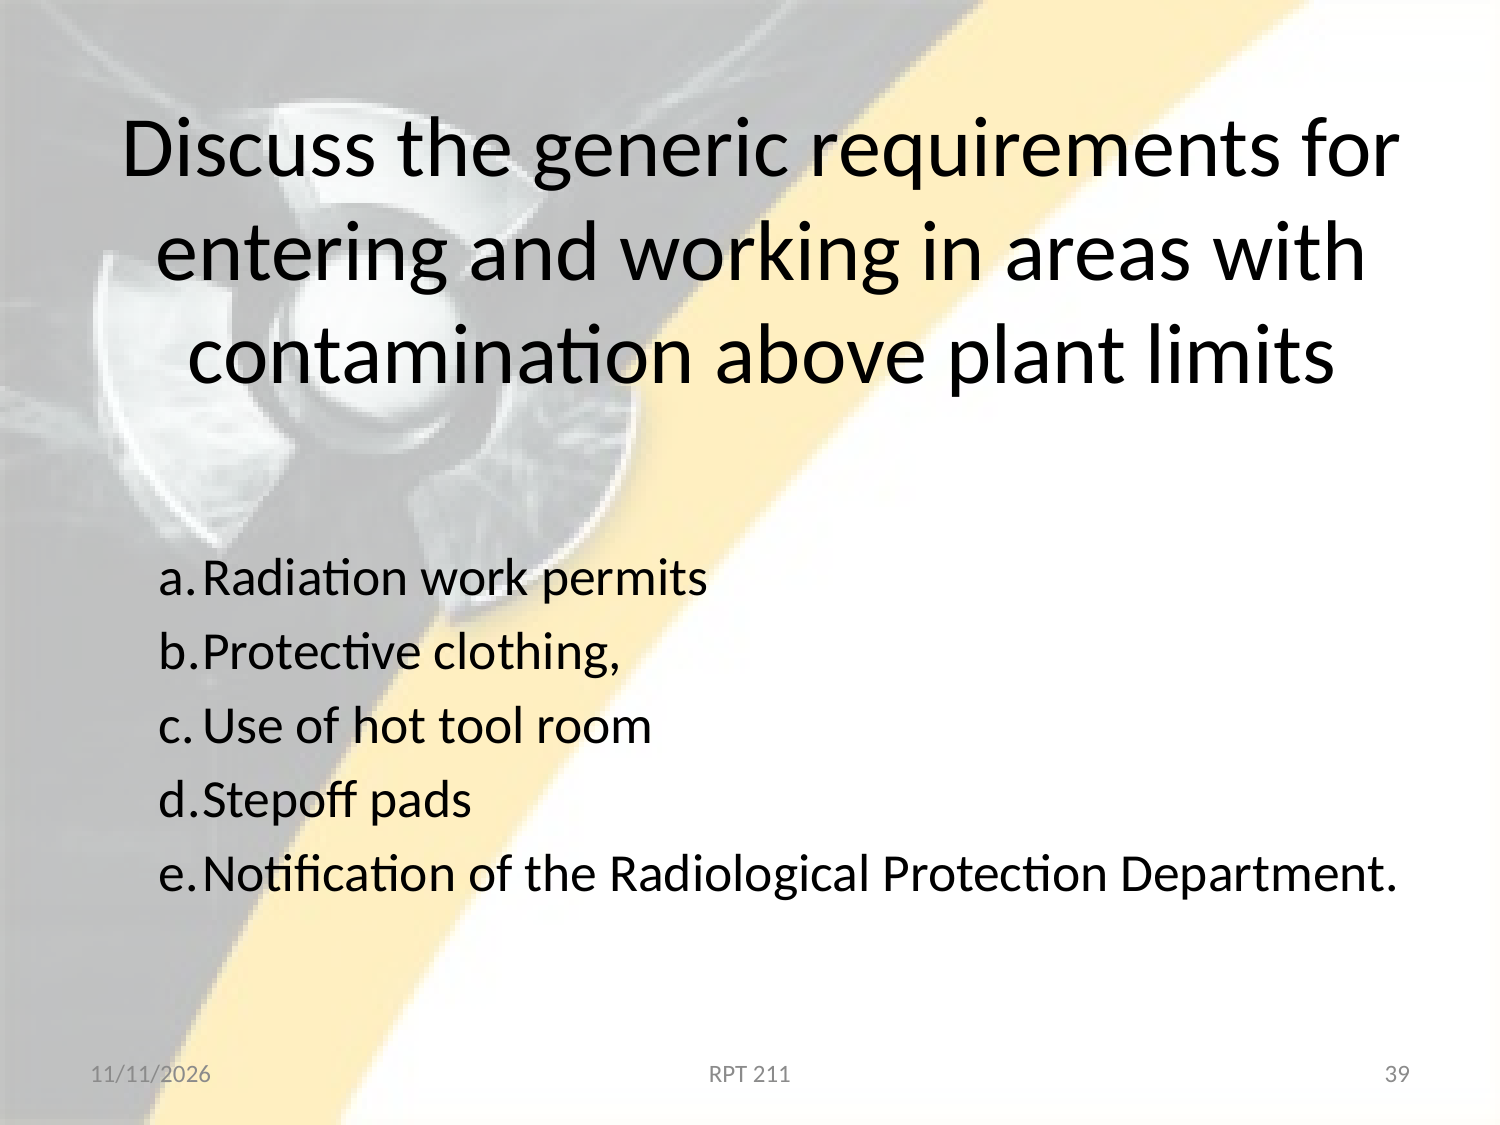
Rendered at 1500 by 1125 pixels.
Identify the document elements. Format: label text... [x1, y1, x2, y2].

title Discuss the generic requirements for entering and working in areas with contamination above plant limits [87, 45, 1438, 550]
slide_number 39 [1074, 1042, 1425, 1103]
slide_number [75, 1042, 425, 1103]
footer RPT 211 [512, 1042, 988, 1103]
list Radiation work permits Protective clothing, Use of hot tool room Stepoff pads Notification of the Radiological Protection Department. [75, 525, 1425, 986]
